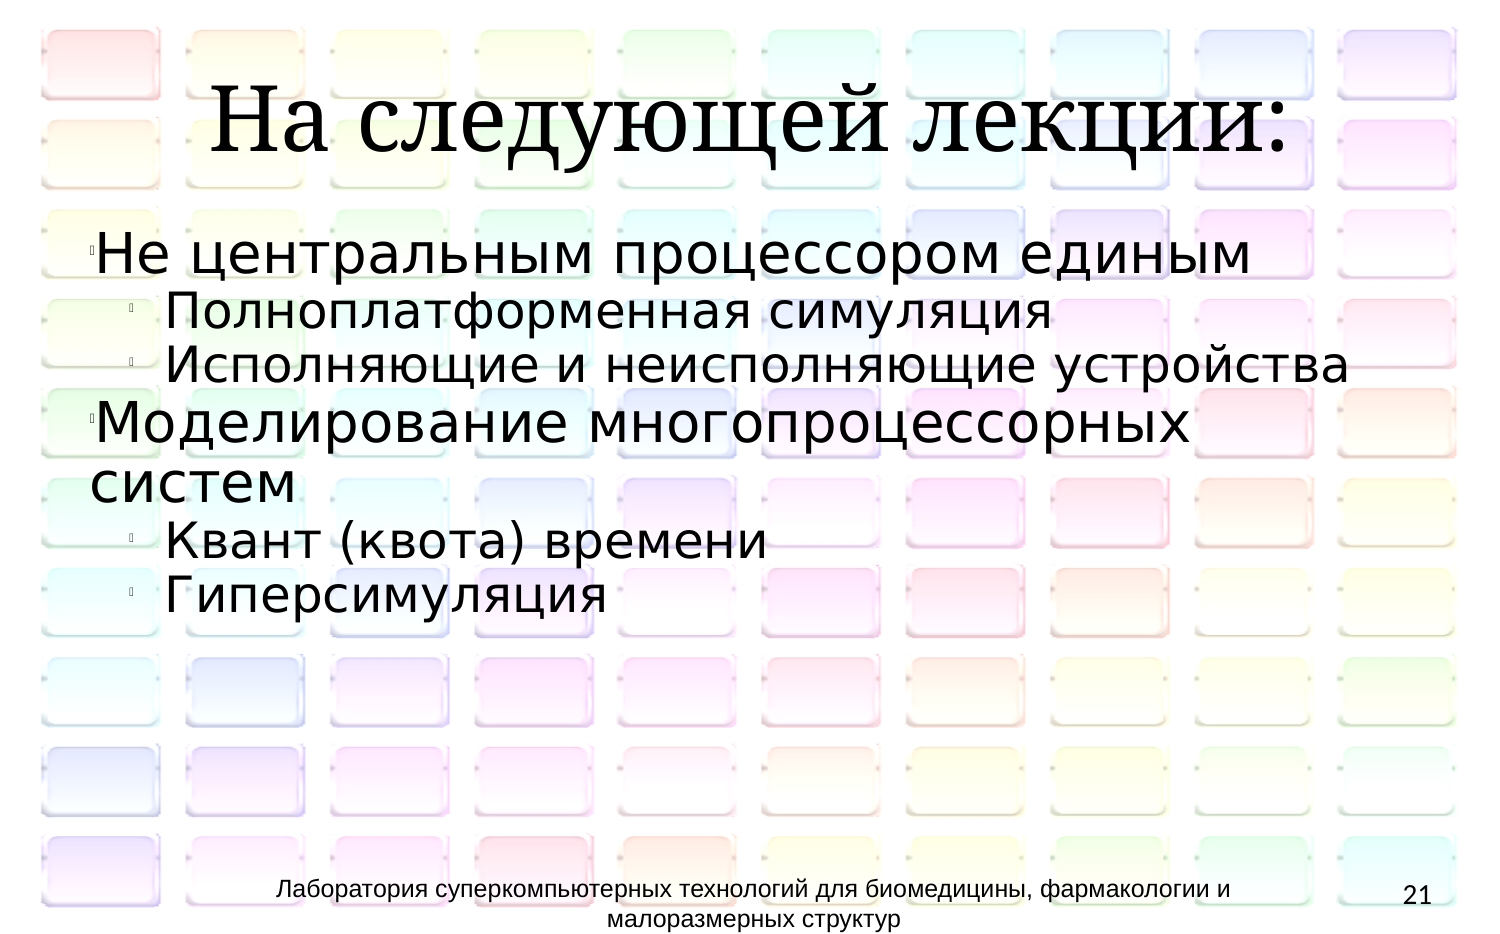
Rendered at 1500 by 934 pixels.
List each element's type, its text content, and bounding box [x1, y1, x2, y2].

text_box Лаборатория суперкомпьютерных технологий для биомедицины, фармакологии и малоразмерных структур [171, 864, 1338, 915]
text_box 21 [1387, 868, 1473, 918]
text_box Не центральным процессором единым Полноплатформенная симуляция Исполняющие и неисполняющие устройства Моделирование многопроцессорных систем Квант (квота) времени Гиперсимуляция [74, 217, 1425, 834]
text_box На следующей лекции: [74, 37, 1425, 193]
picture [0, 0, 1500, 934]
